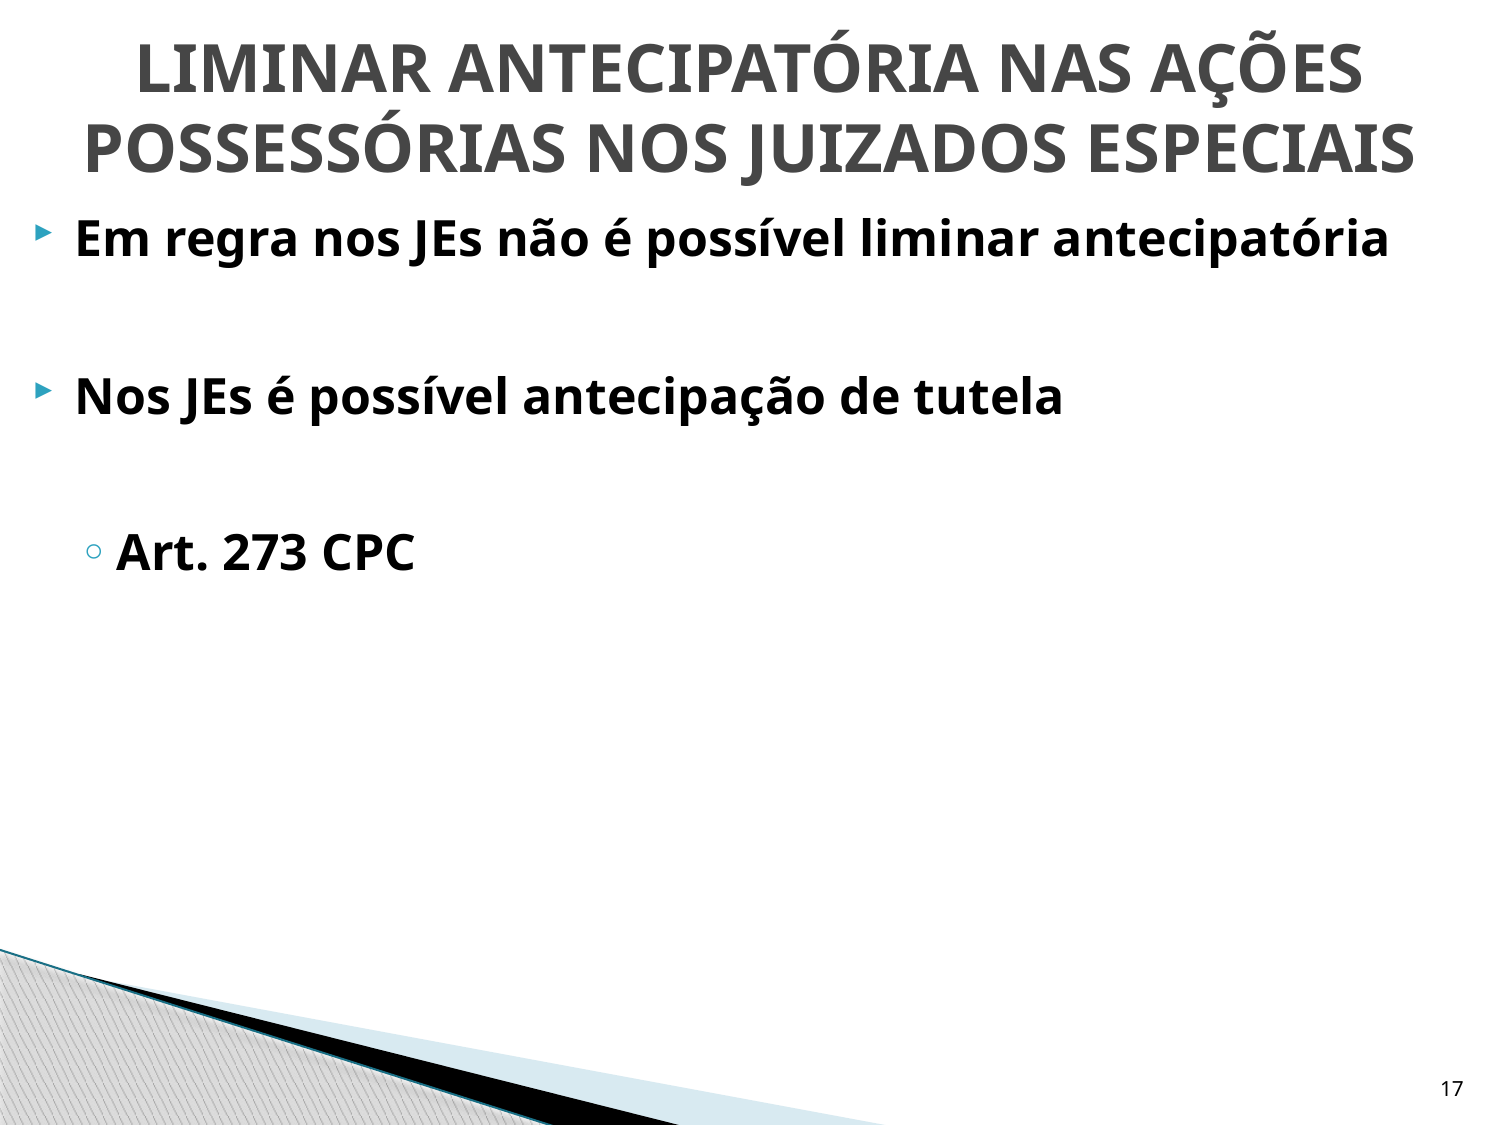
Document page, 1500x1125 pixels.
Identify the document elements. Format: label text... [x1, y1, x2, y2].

title LIMINAR ANTECIPATÓRIA NAS AÇÕES POSSESSÓRIAS NOS JUIZADOS ESPECIAIS [0, 0, 1500, 211]
list Em regra nos JEs não é possível liminar antecipatória Nos JEs é possível antecipação de tutela Art. 273 CPC [0, 211, 1477, 1125]
slide_number 17 [1418, 1051, 1479, 1112]
